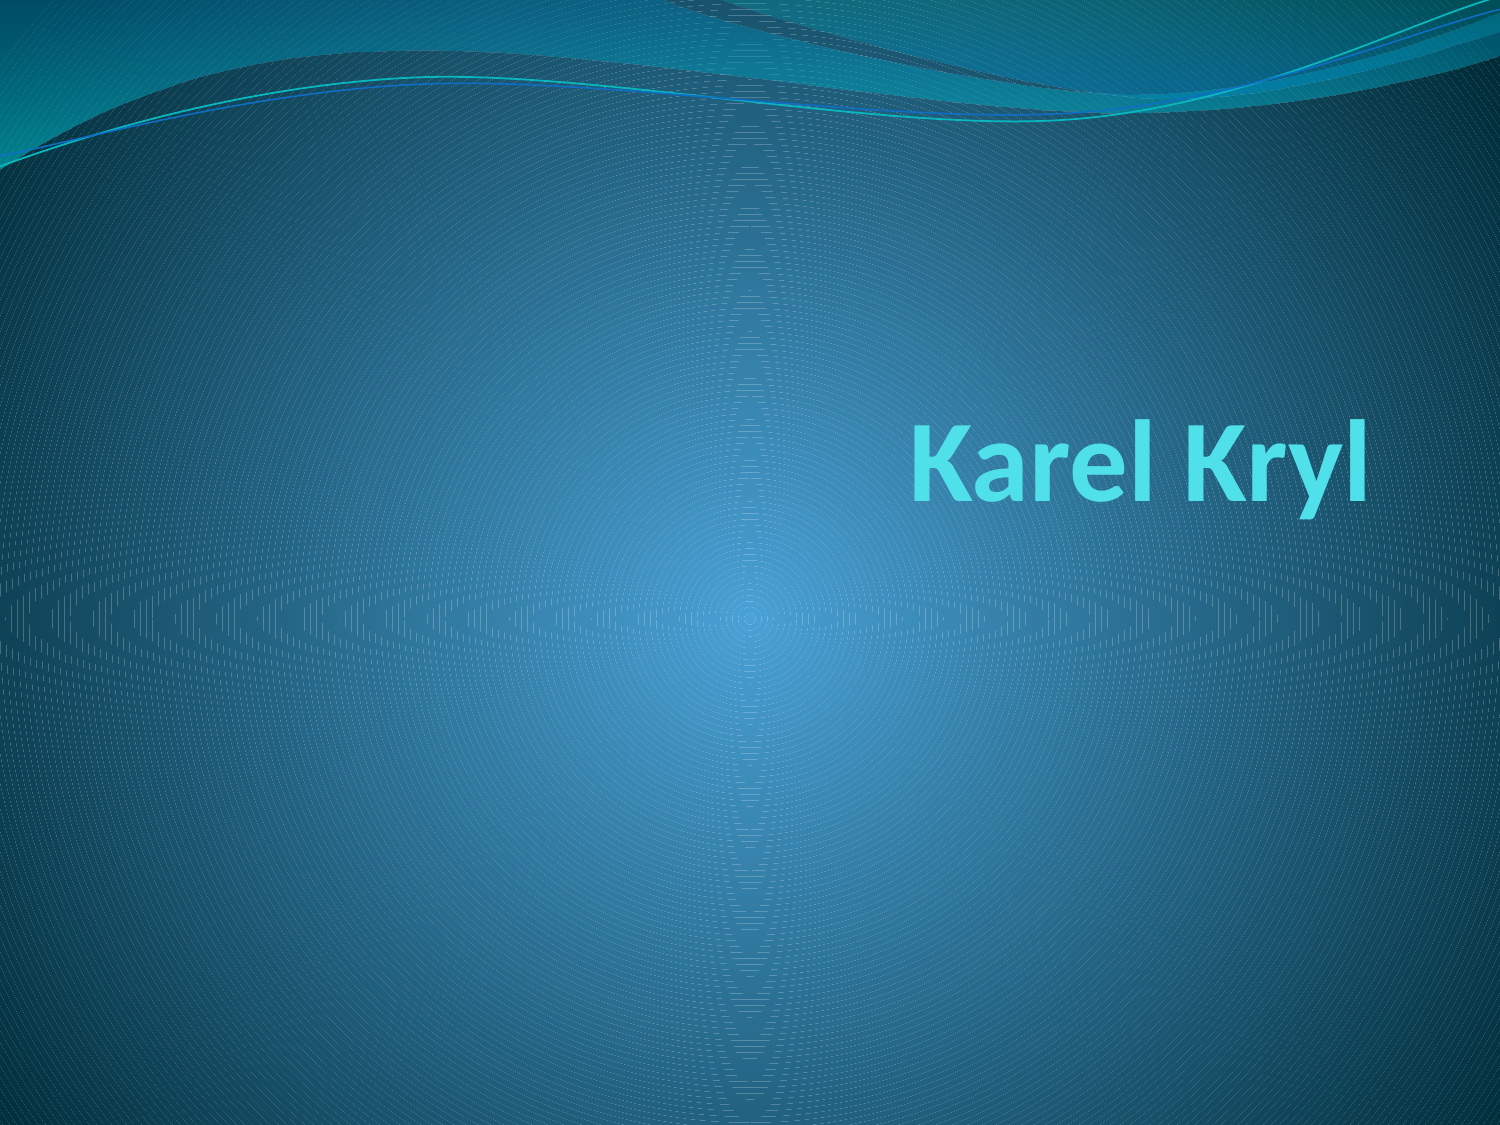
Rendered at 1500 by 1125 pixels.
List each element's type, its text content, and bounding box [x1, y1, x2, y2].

title Karel Kryl [87, 224, 1376, 525]
